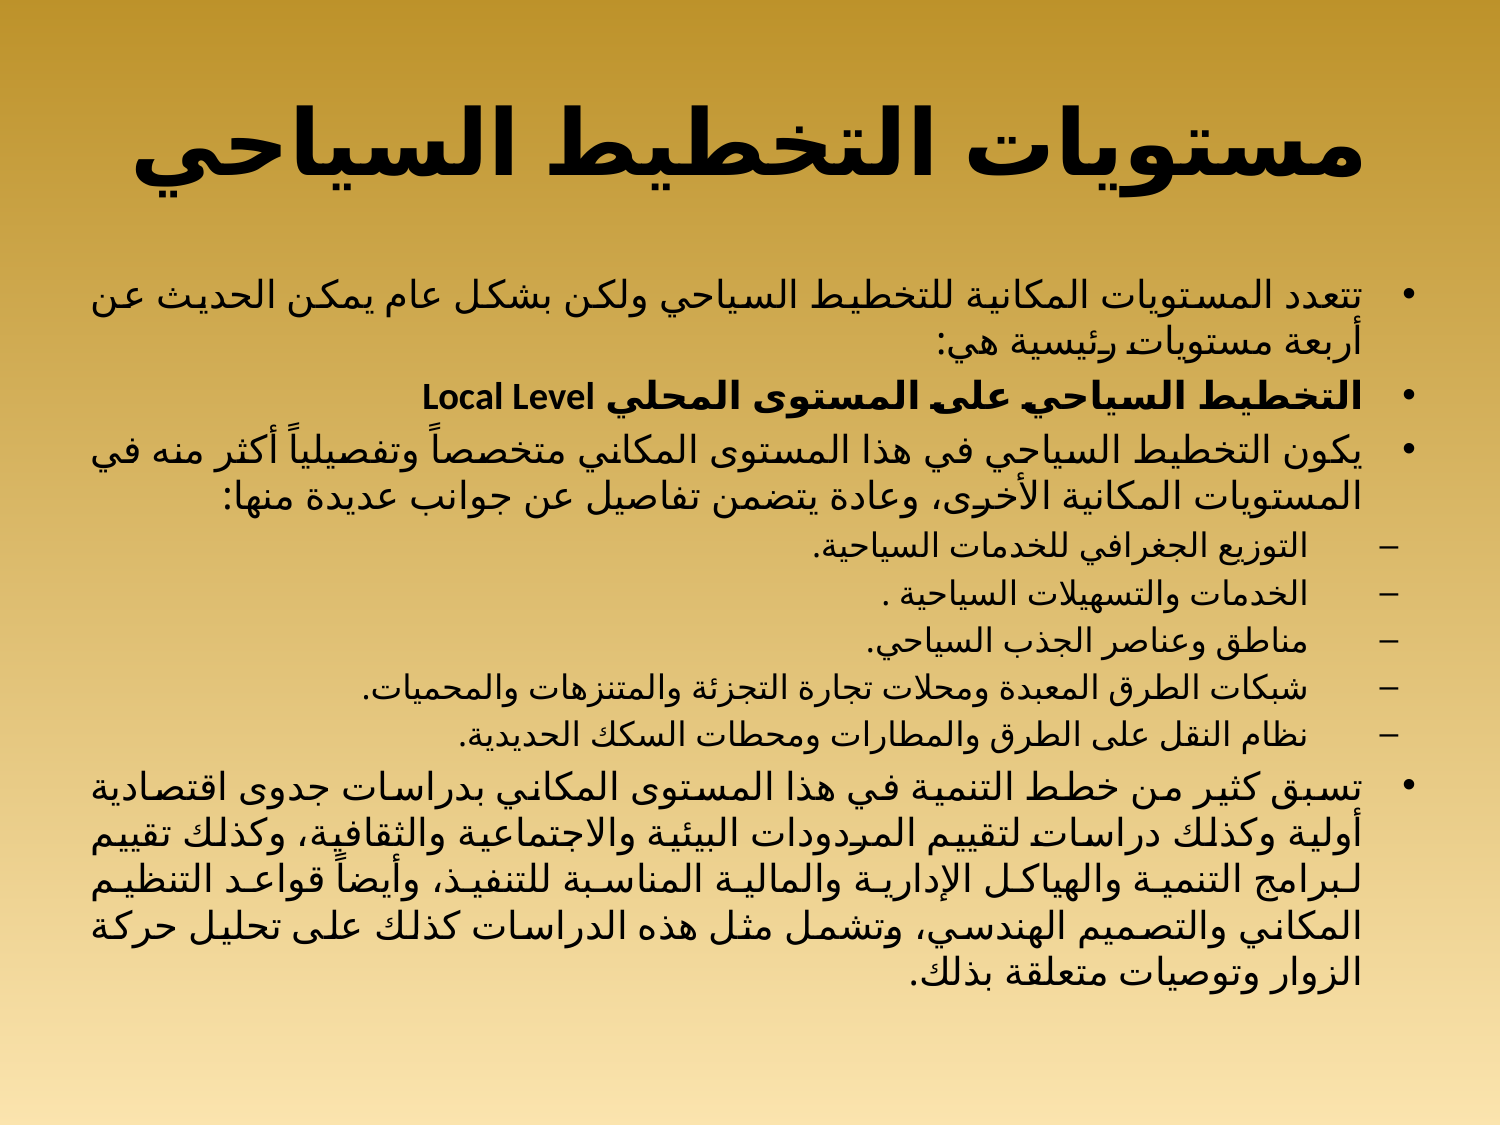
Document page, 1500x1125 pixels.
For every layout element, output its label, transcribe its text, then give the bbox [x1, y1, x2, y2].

title مستويات التخطيط السياحي [75, 45, 1425, 233]
list تتعدد المستويات المكانية للتخطيط السياحي ولكن بشكل عام يمكن الحديث عن أربعة مستويات رئيسية هي: التخطيط السياحي على المستوى المحلي Local Level يكون التخطيط السياحي في هذا المستوى المكاني متخصصاً وتفصيلياً أكثر منه في المستويات المكانية الأخرى، وعادة يتضمن تفاصيل عن جوانب عديدة منها: التوزيع الجغرافي للخدمات السياحية. الخدمات والتسهيلات السياحية . مناطق وعناصر الجذب السياحي. شبكات الطرق المعبدة ومحلات تجارة التجزئة والمتنزهات والمحميات. نظام النقل على الطرق والمطارات ومحطات السكك الحديدية. تسبق كثير من خطط التنمية في هذا المستوى المكاني بدراسات جدوى اقتصادية أولية وكذلك دراسات لتقييم المردودات البيئية والاجتماعية والثقافية، وكذلك تقييم لبرامج التنمية والهياكل الإدارية والمالية المناسبة للتنفيذ، وأيضاً قواعد التنظيم المكاني والتصميم الهندسي، وتشمل مثل هذه الدراسات كذلك على تحليل حركة الزوار وتوصيات متعلقة بذلك. [75, 262, 1425, 1005]
